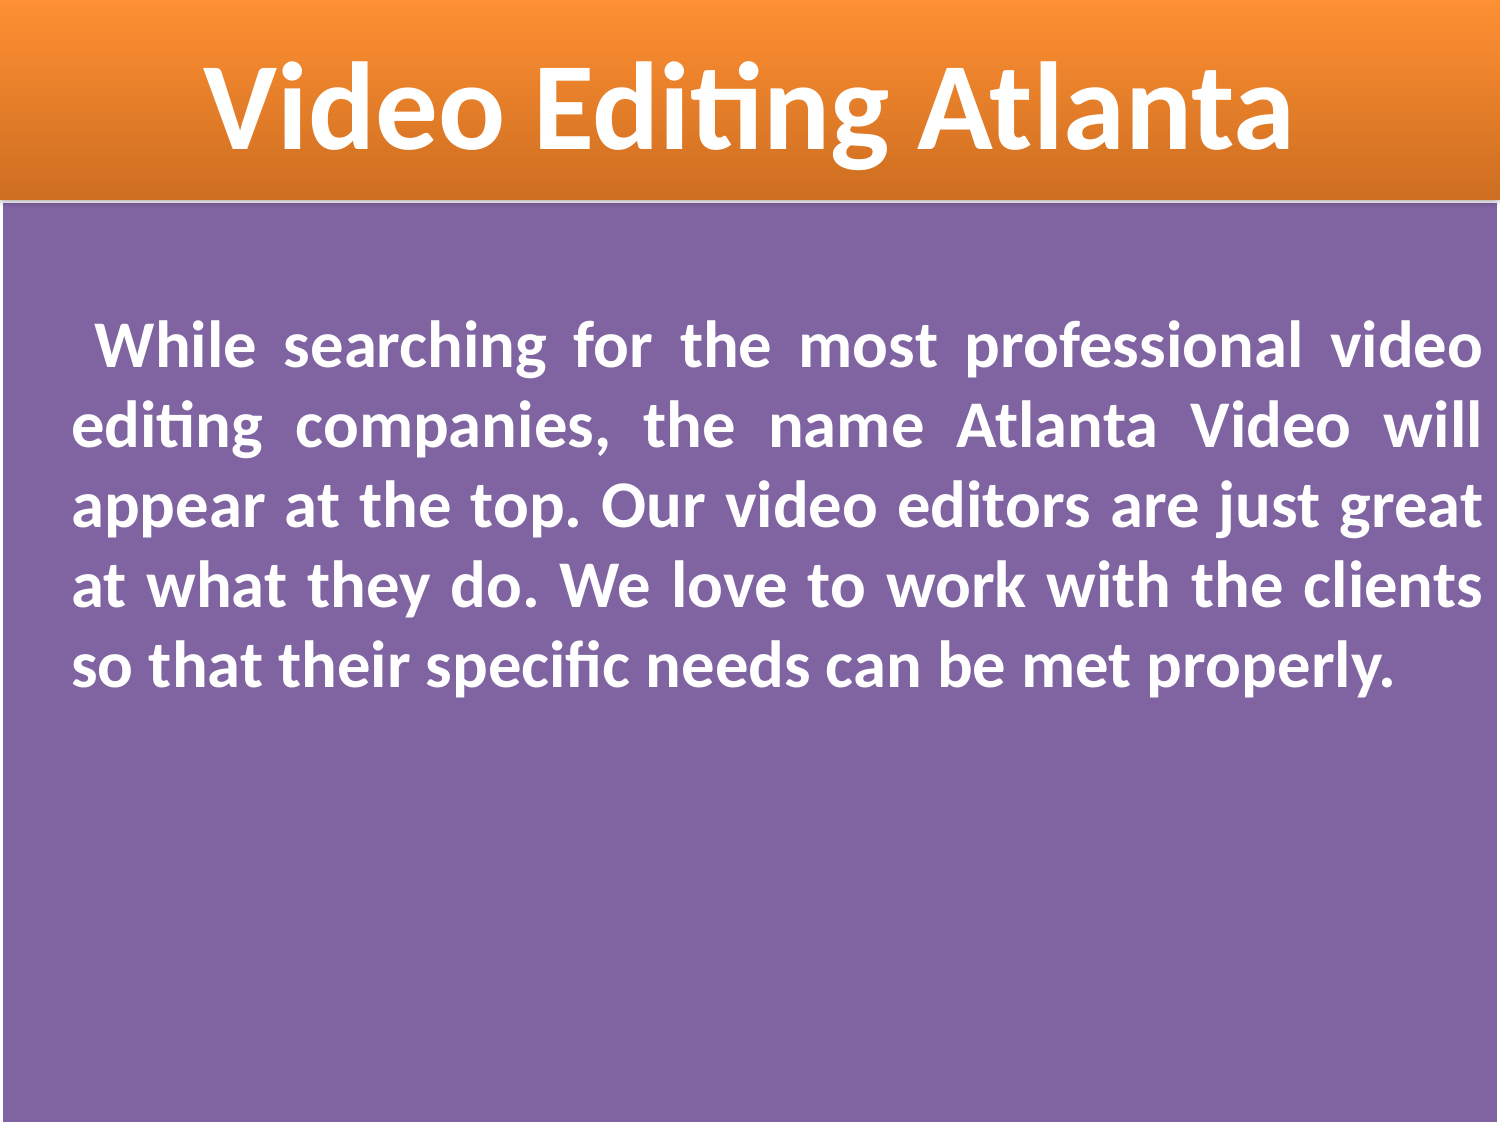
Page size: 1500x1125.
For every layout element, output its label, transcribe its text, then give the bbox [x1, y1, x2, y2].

title Video Editing Atlanta [0, 0, 1500, 200]
list While searching for the most professional video editing companies, the name Atlanta Video will appear at the top. Our video editors are just great at what they do. We love to work with the clients so that their specific needs can be met properly. [0, 207, 1500, 1125]
